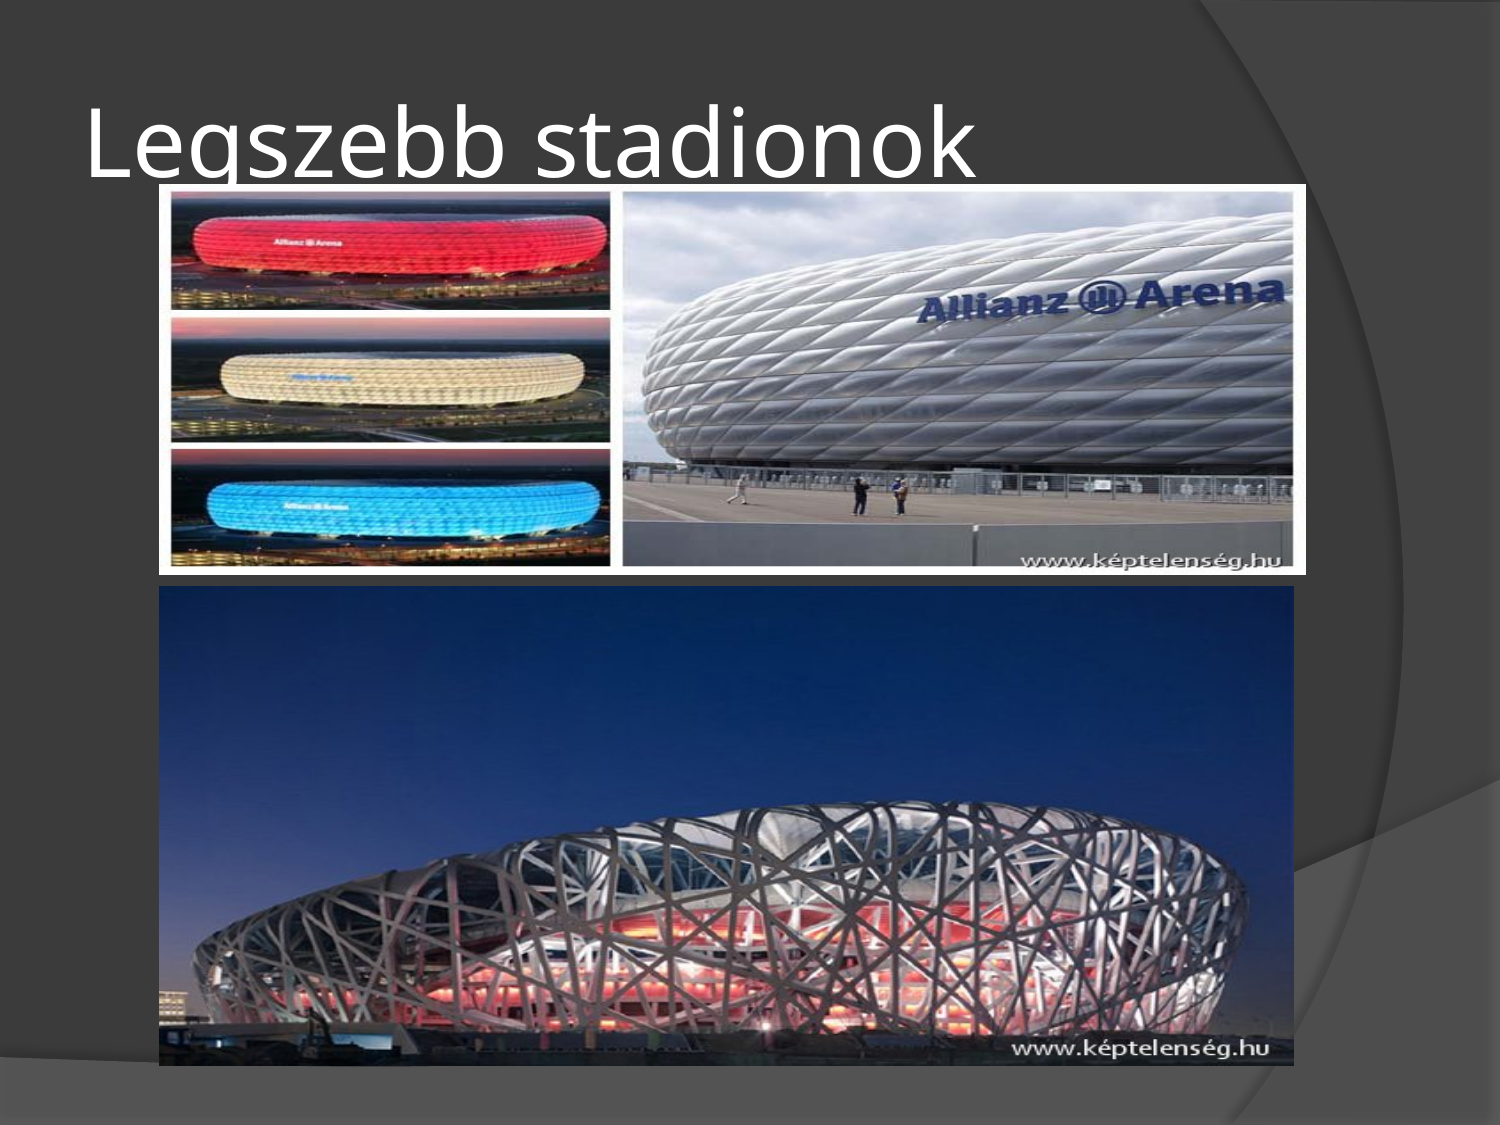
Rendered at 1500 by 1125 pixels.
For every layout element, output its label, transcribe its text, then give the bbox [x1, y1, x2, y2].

picture [159, 184, 1306, 575]
picture [159, 585, 1294, 1067]
title Legszebb stadionok [75, 45, 1300, 233]
